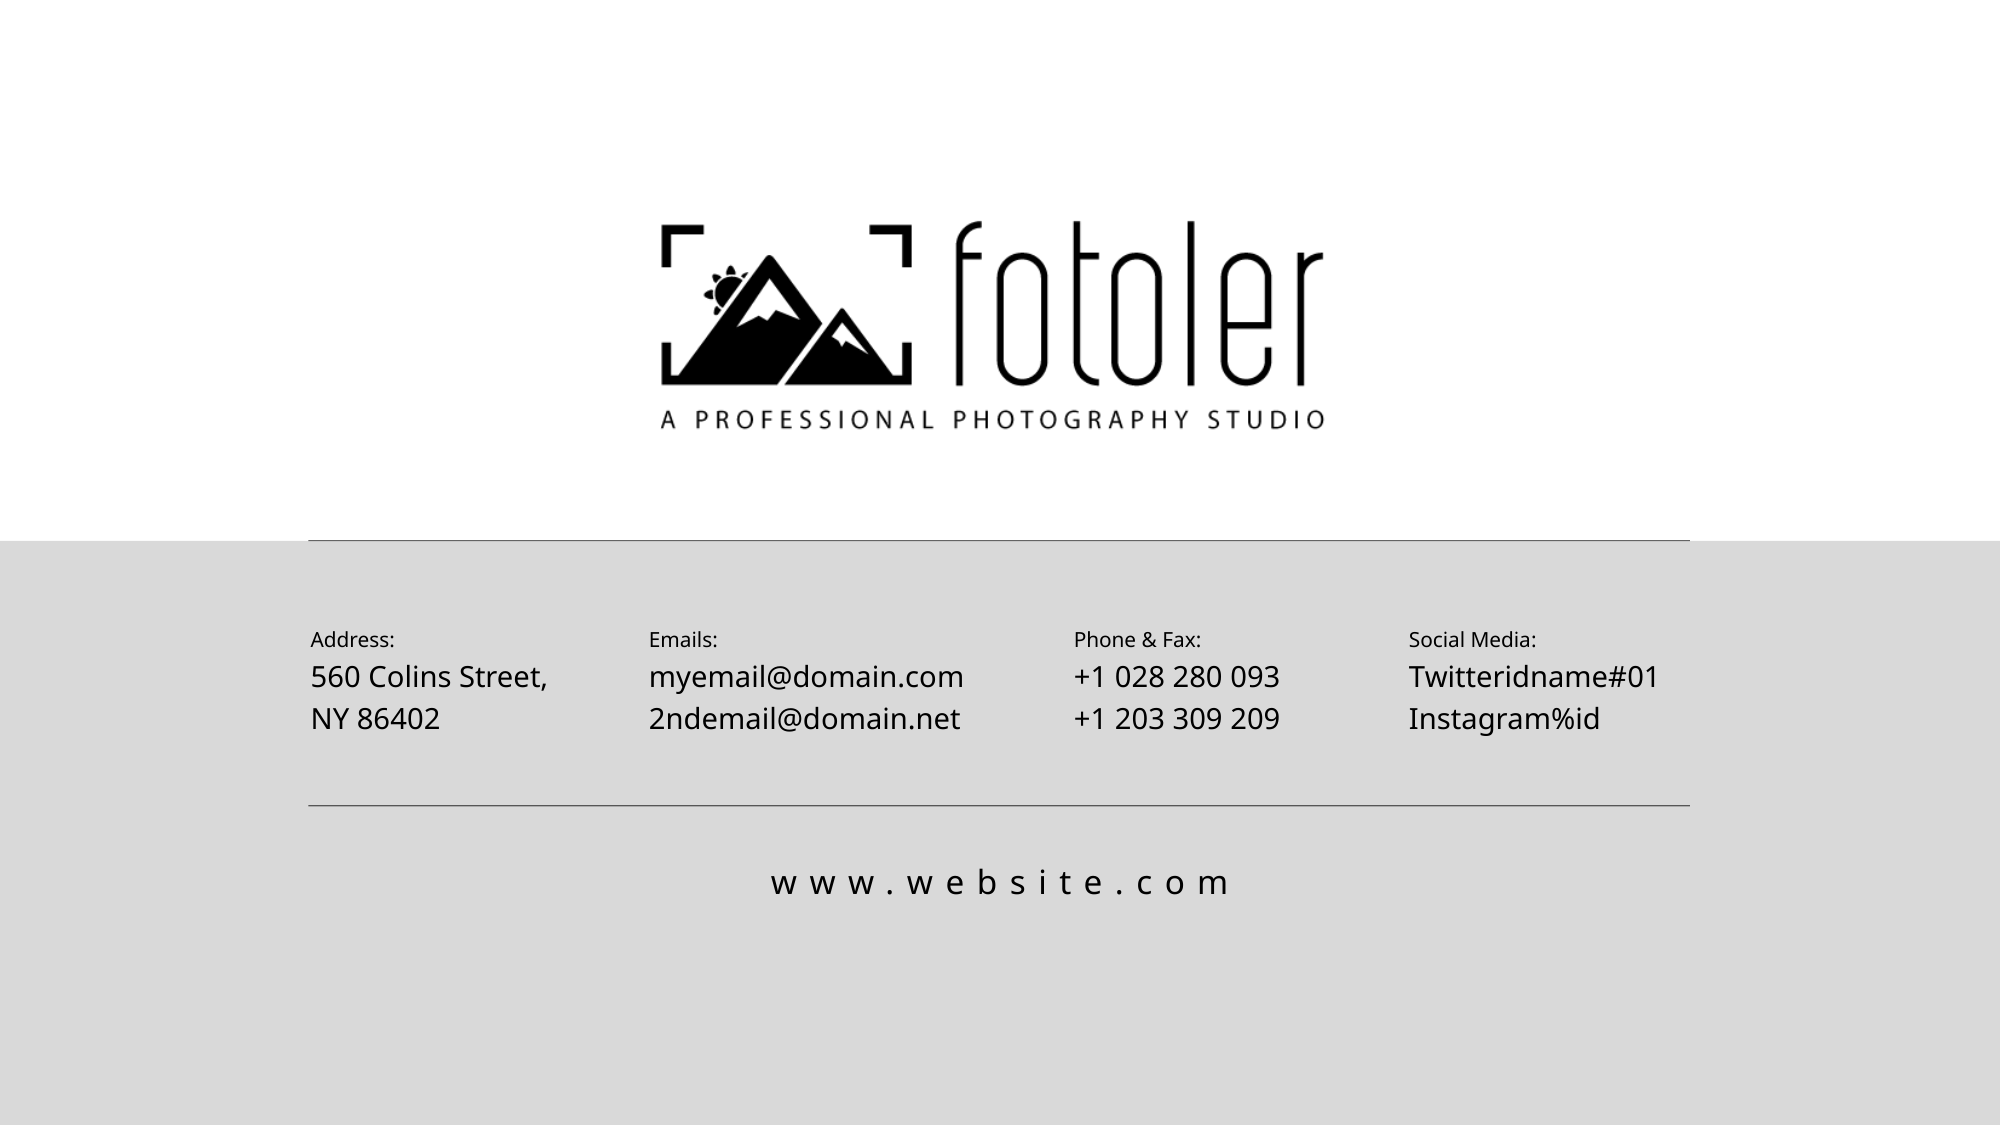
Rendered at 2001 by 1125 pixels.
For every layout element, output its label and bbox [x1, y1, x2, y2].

text_box [295, 215, 1705, 909]
text_box [0, 540, 2000, 1125]
